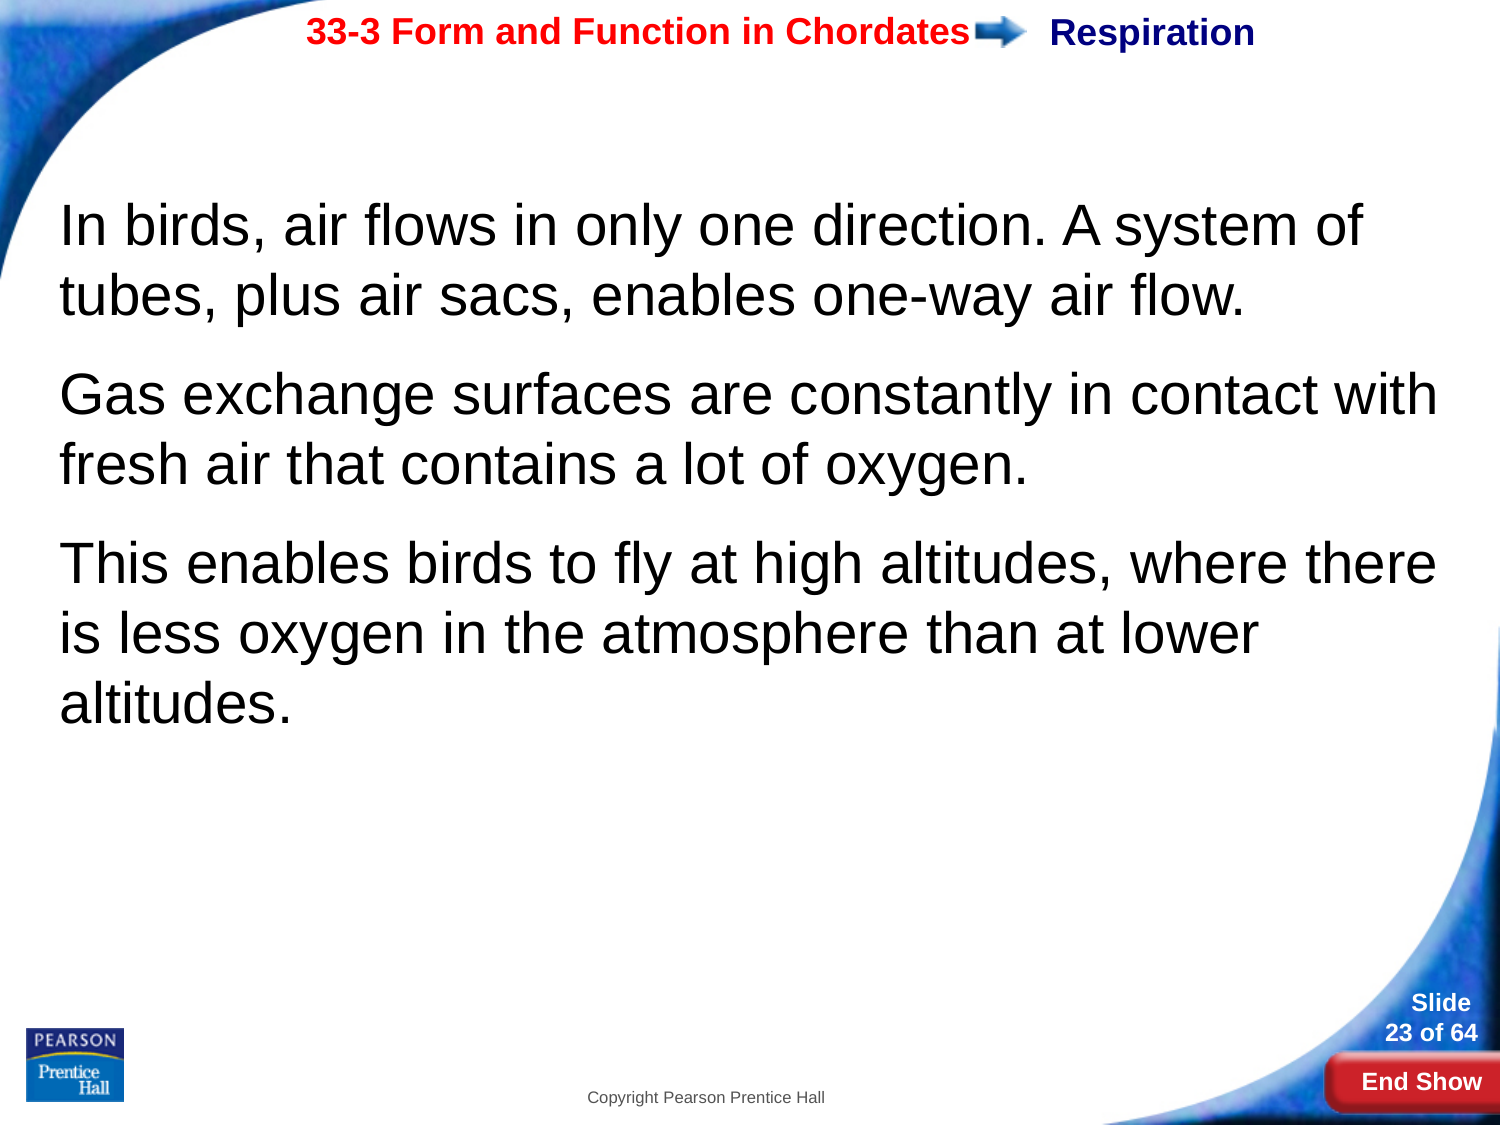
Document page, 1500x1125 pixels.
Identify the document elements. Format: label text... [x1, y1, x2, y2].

title Respiration [1034, 0, 1500, 76]
picture [0, 0, 1500, 1125]
footer Copyright Pearson Prentice Hall [468, 1078, 945, 1105]
list In birds, air flows in only one direction. A system of tubes, plus air sacs, enables one-way air flow. Gas exchange surfaces are constantly in contact with fresh air that contains a lot of oxygen. This enables birds to fly at high altitudes, where there is less oxygen in the atmosphere than at lower altitudes. [44, 179, 1463, 976]
